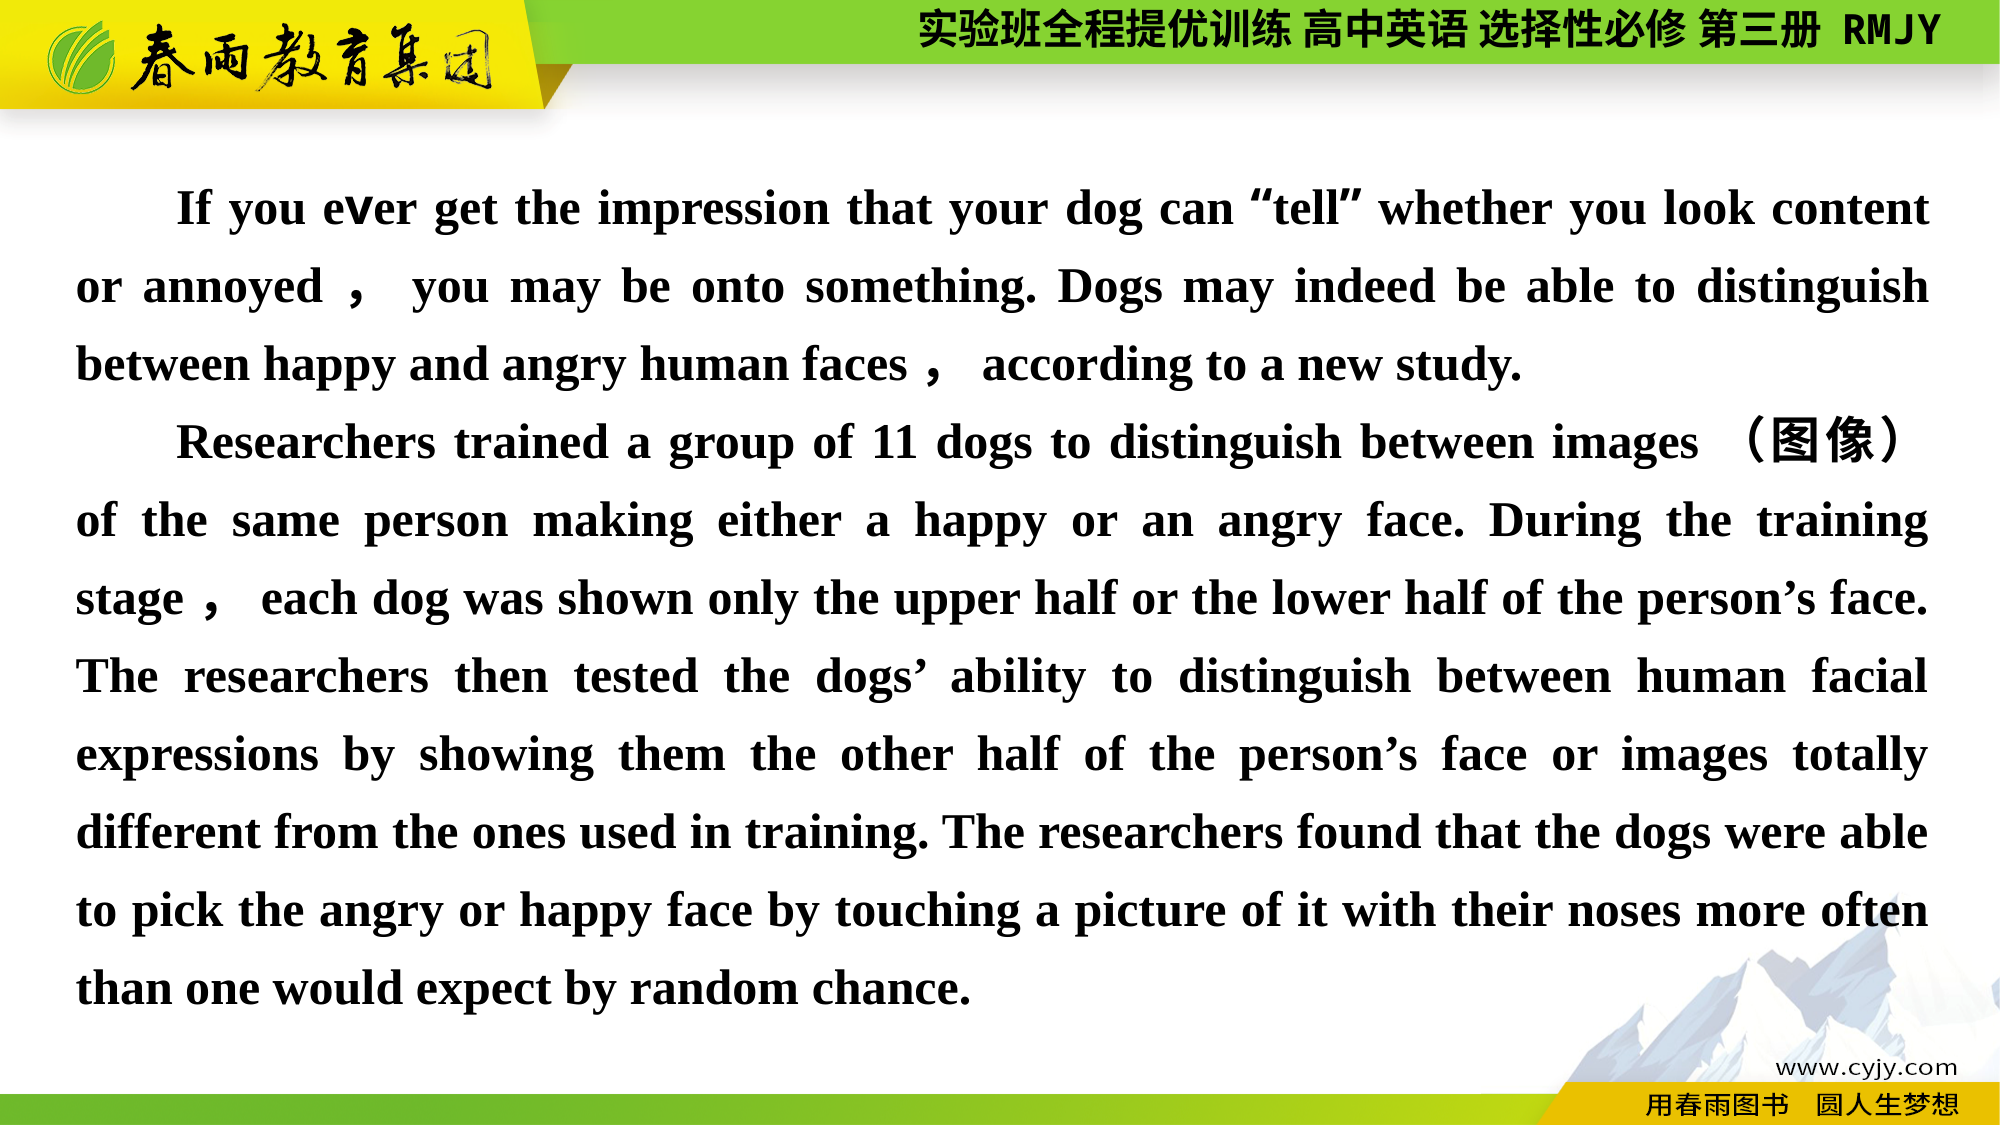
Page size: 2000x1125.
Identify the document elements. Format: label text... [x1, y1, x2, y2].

picture [0, 0, 2000, 1125]
list If you ever get the impression that your dog can “tell” whether you look content or annoyed，you may be onto something. Dogs may indeed be able to distinguish between happy and angry human faces，according to a new study. Researchers trained a group of 11 dogs to distinguish between images（图像） of the same person making either a happy or an angry face. During the training stage，each dog was shown only the upper half or the lower half of the person’s face. The researchers then tested the dogs’ ability to distinguish between human facial expressions by showing them the other half of the person’s face or images totally different from the ones used in training. The researchers found that the dogs were able to pick the angry or happy face by touching a picture of it with their noses more often than one would expect by random chance. [60, 149, 1945, 1024]
